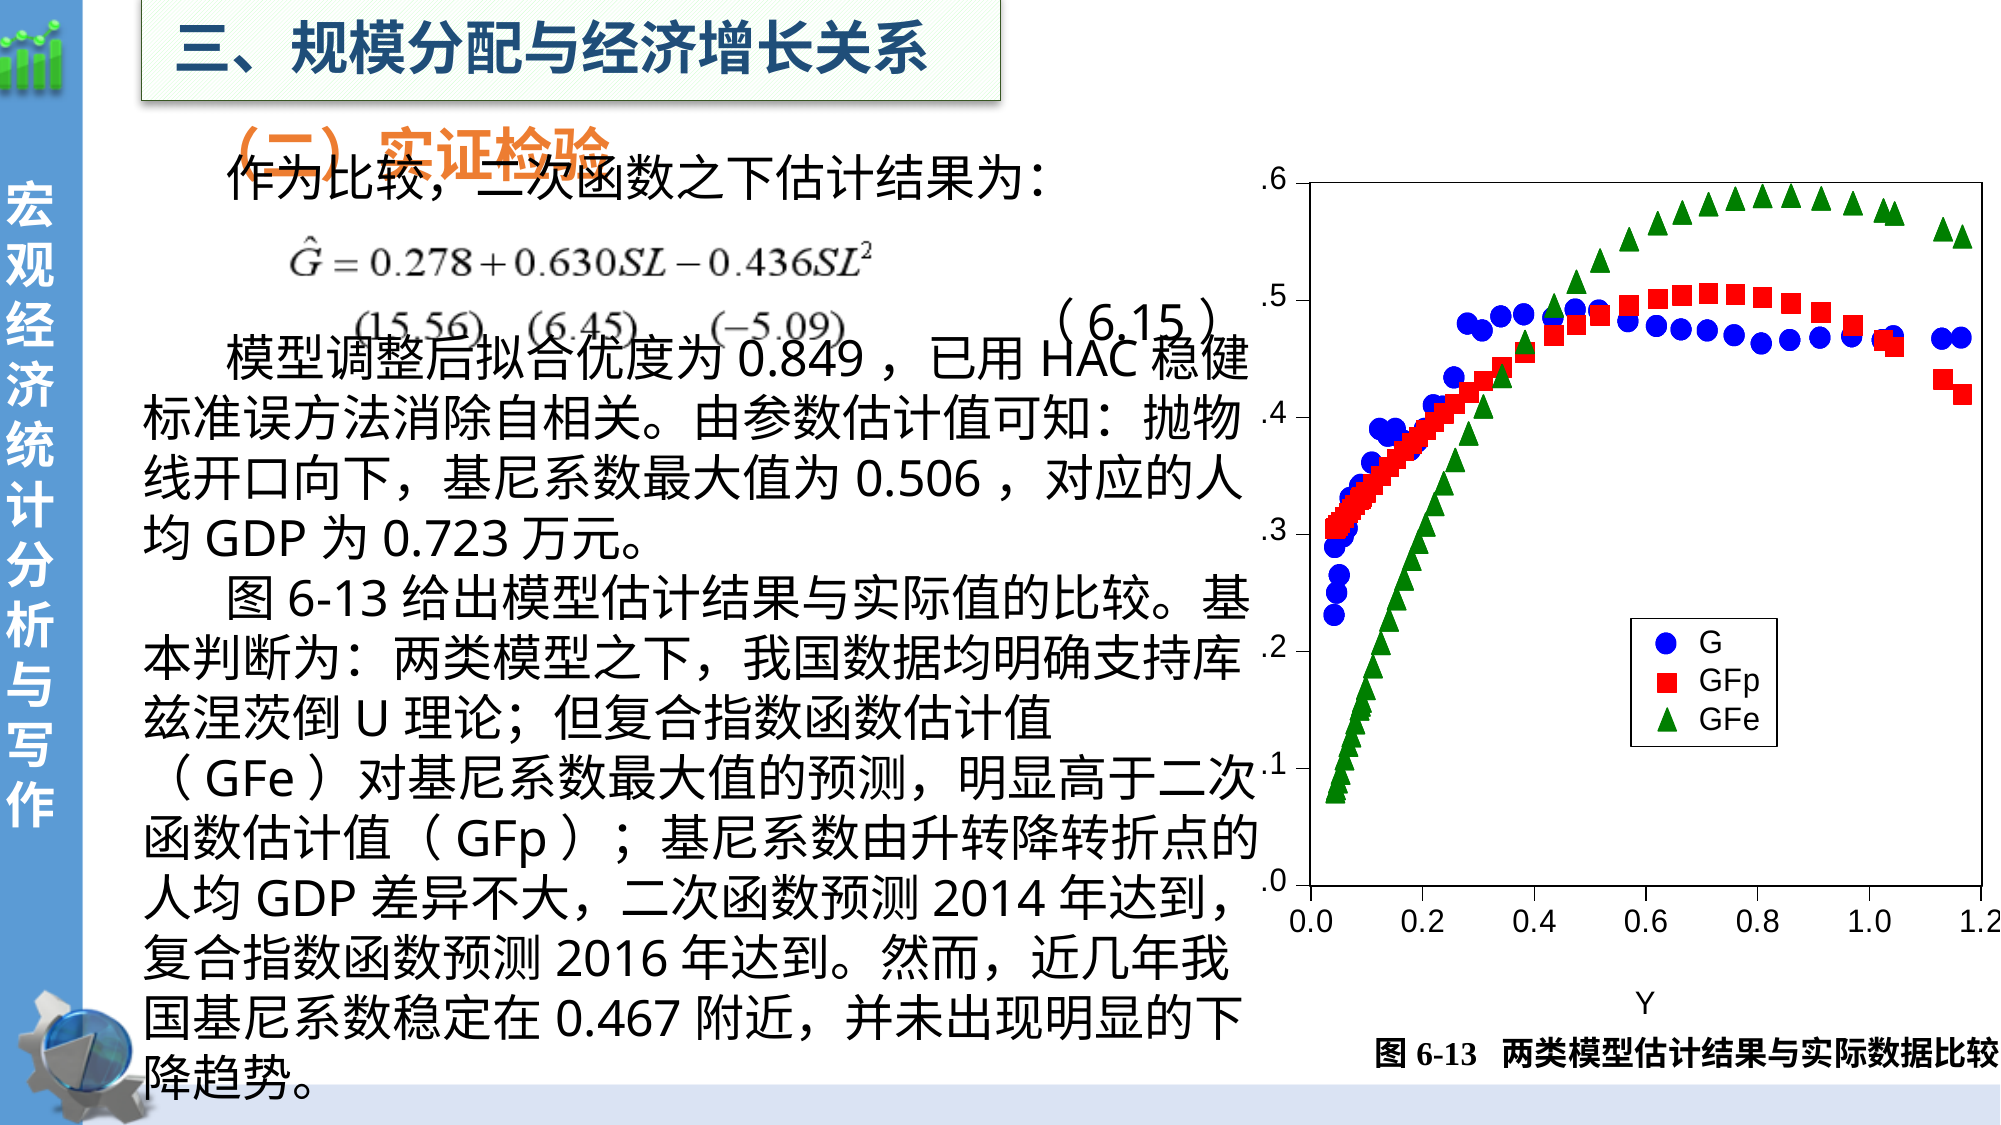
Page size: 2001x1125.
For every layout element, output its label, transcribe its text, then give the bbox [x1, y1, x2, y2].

text_box 作为比较，二次函数之下估计结果为： 模型调整后拟合优度为0.849，已用HAC稳健标准误方法消除自相关。由参数估计值可知：抛物线开口向下，基尼系数最大值为0.506，对应的人均GDP为0.723万元。 图6-13给出模型估计结果与实际值的比较。基本判断为：两类模型之下，我国数据均明确支持库兹涅茨倒U理论；但复合指数函数估计值（GFe）对基尼系数最大值的预测，明显高于二次函数估计值（GFp）；基尼系数由升转降转折点的人均GDP差异不大，二次函数预测2014年达到，复合指数函数预测2016年达到。然而，近几年我国基尼系数稳定在0.467附近，并未出现明显的下降趋势。 [127, 138, 1277, 1125]
picture [0, 0, 146, 1125]
text_box （6.15） [987, 283, 1259, 358]
text_box 图6-13 两类模型估计结果与实际数据比较 [1360, 1025, 2000, 1079]
text_box 三、规模分配与经济增长关系 [141, 0, 1000, 101]
picture [1000, 0, 2001, 1125]
text_box （二）实证检验 [146, 75, 1949, 160]
picture [283, 226, 883, 359]
